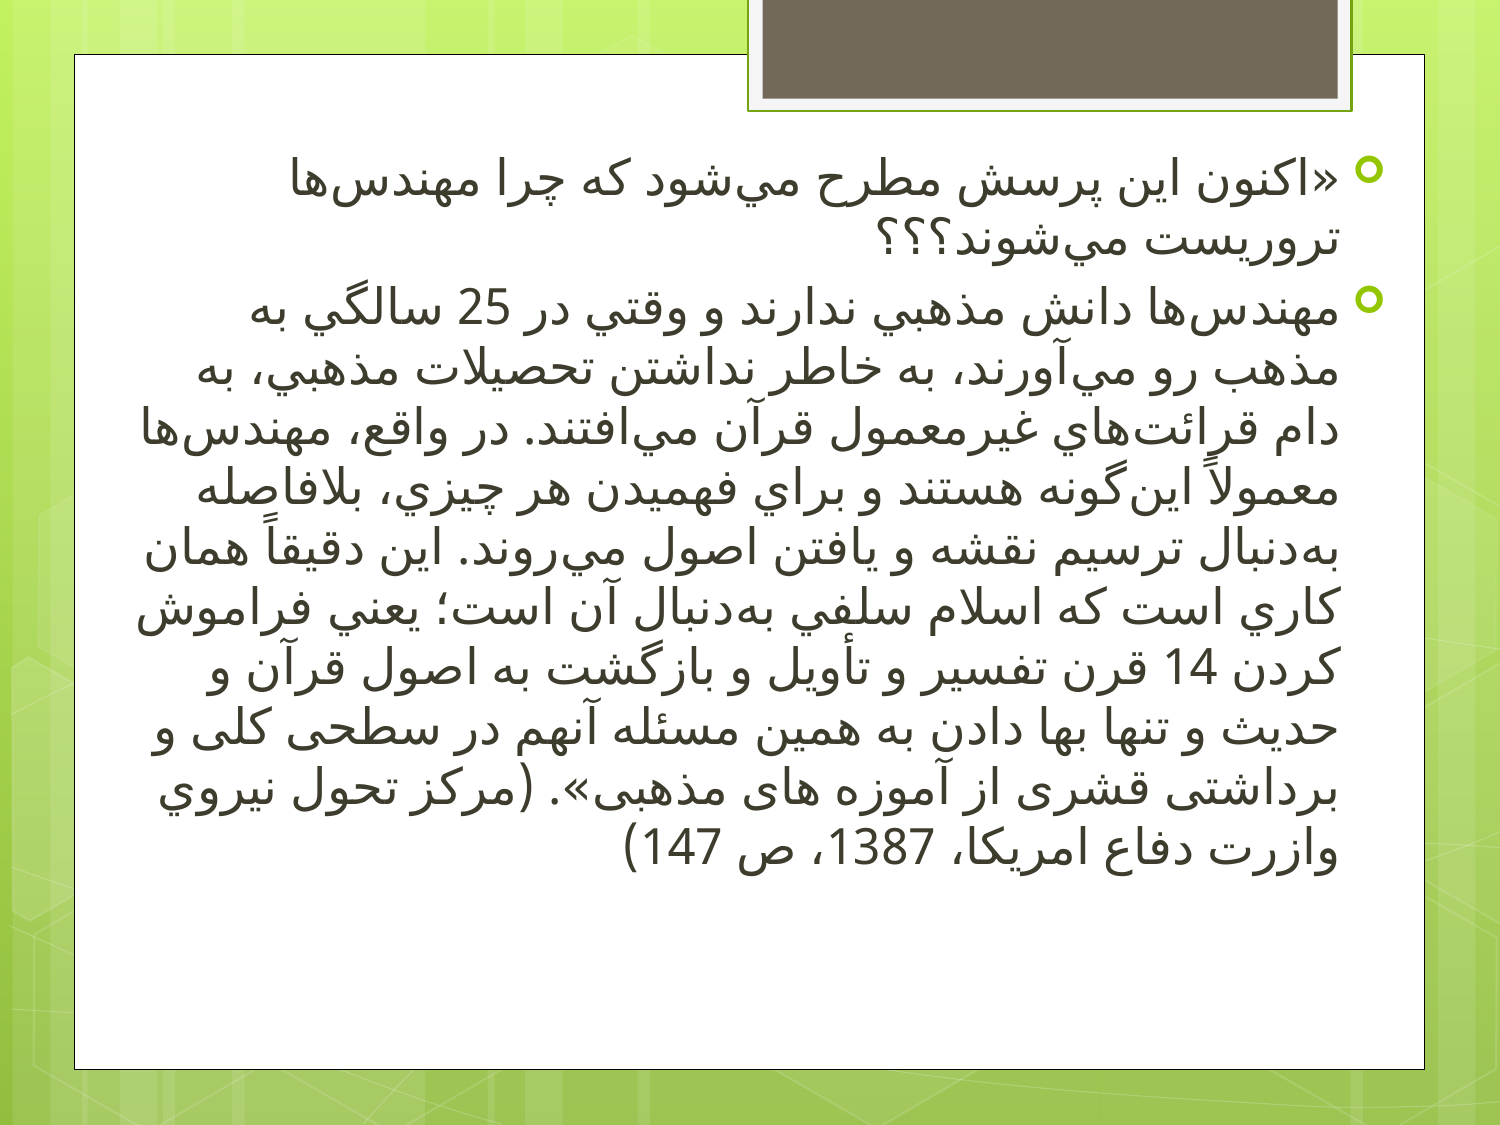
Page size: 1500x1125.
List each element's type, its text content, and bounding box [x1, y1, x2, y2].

list «اکنون اين پرسش مطرح مي‌شود که چرا مهند‌س‌ها تروريست مي‌شوند؟؟؟ مهندس‌ها دانش مذهبي ندارند و وقتي در 25 سالگي به مذهب رو مي‌آورند، به خاطر نداشتن تحصيلات مذهبي، به دام قرائت‌هاي غيرمعمول قرآن مي‌افتند. در واقع، مهندس‌ها معمولاً اين‌گونه هستند و براي فهميدن هر چيزي، بلافاصله به‌دنبال ترسيم نقشه و يافتن اصول مي‌روند. اين دقيقاً همان کاري است که اسلام سلفي به‌دنبال آن است؛ يعني فراموش کردن 14 قرن تفسير و تأويل و بازگشت به اصول قرآن و حديث و تنها بها دادن به همين مسئله آنهم در سطحی کلی و برداشتی قشری از آموزه های مذهبی». (مرکز تحول نيروي وازرت دفاع امريکا، 1387، ص 147) [99, 137, 1413, 957]
